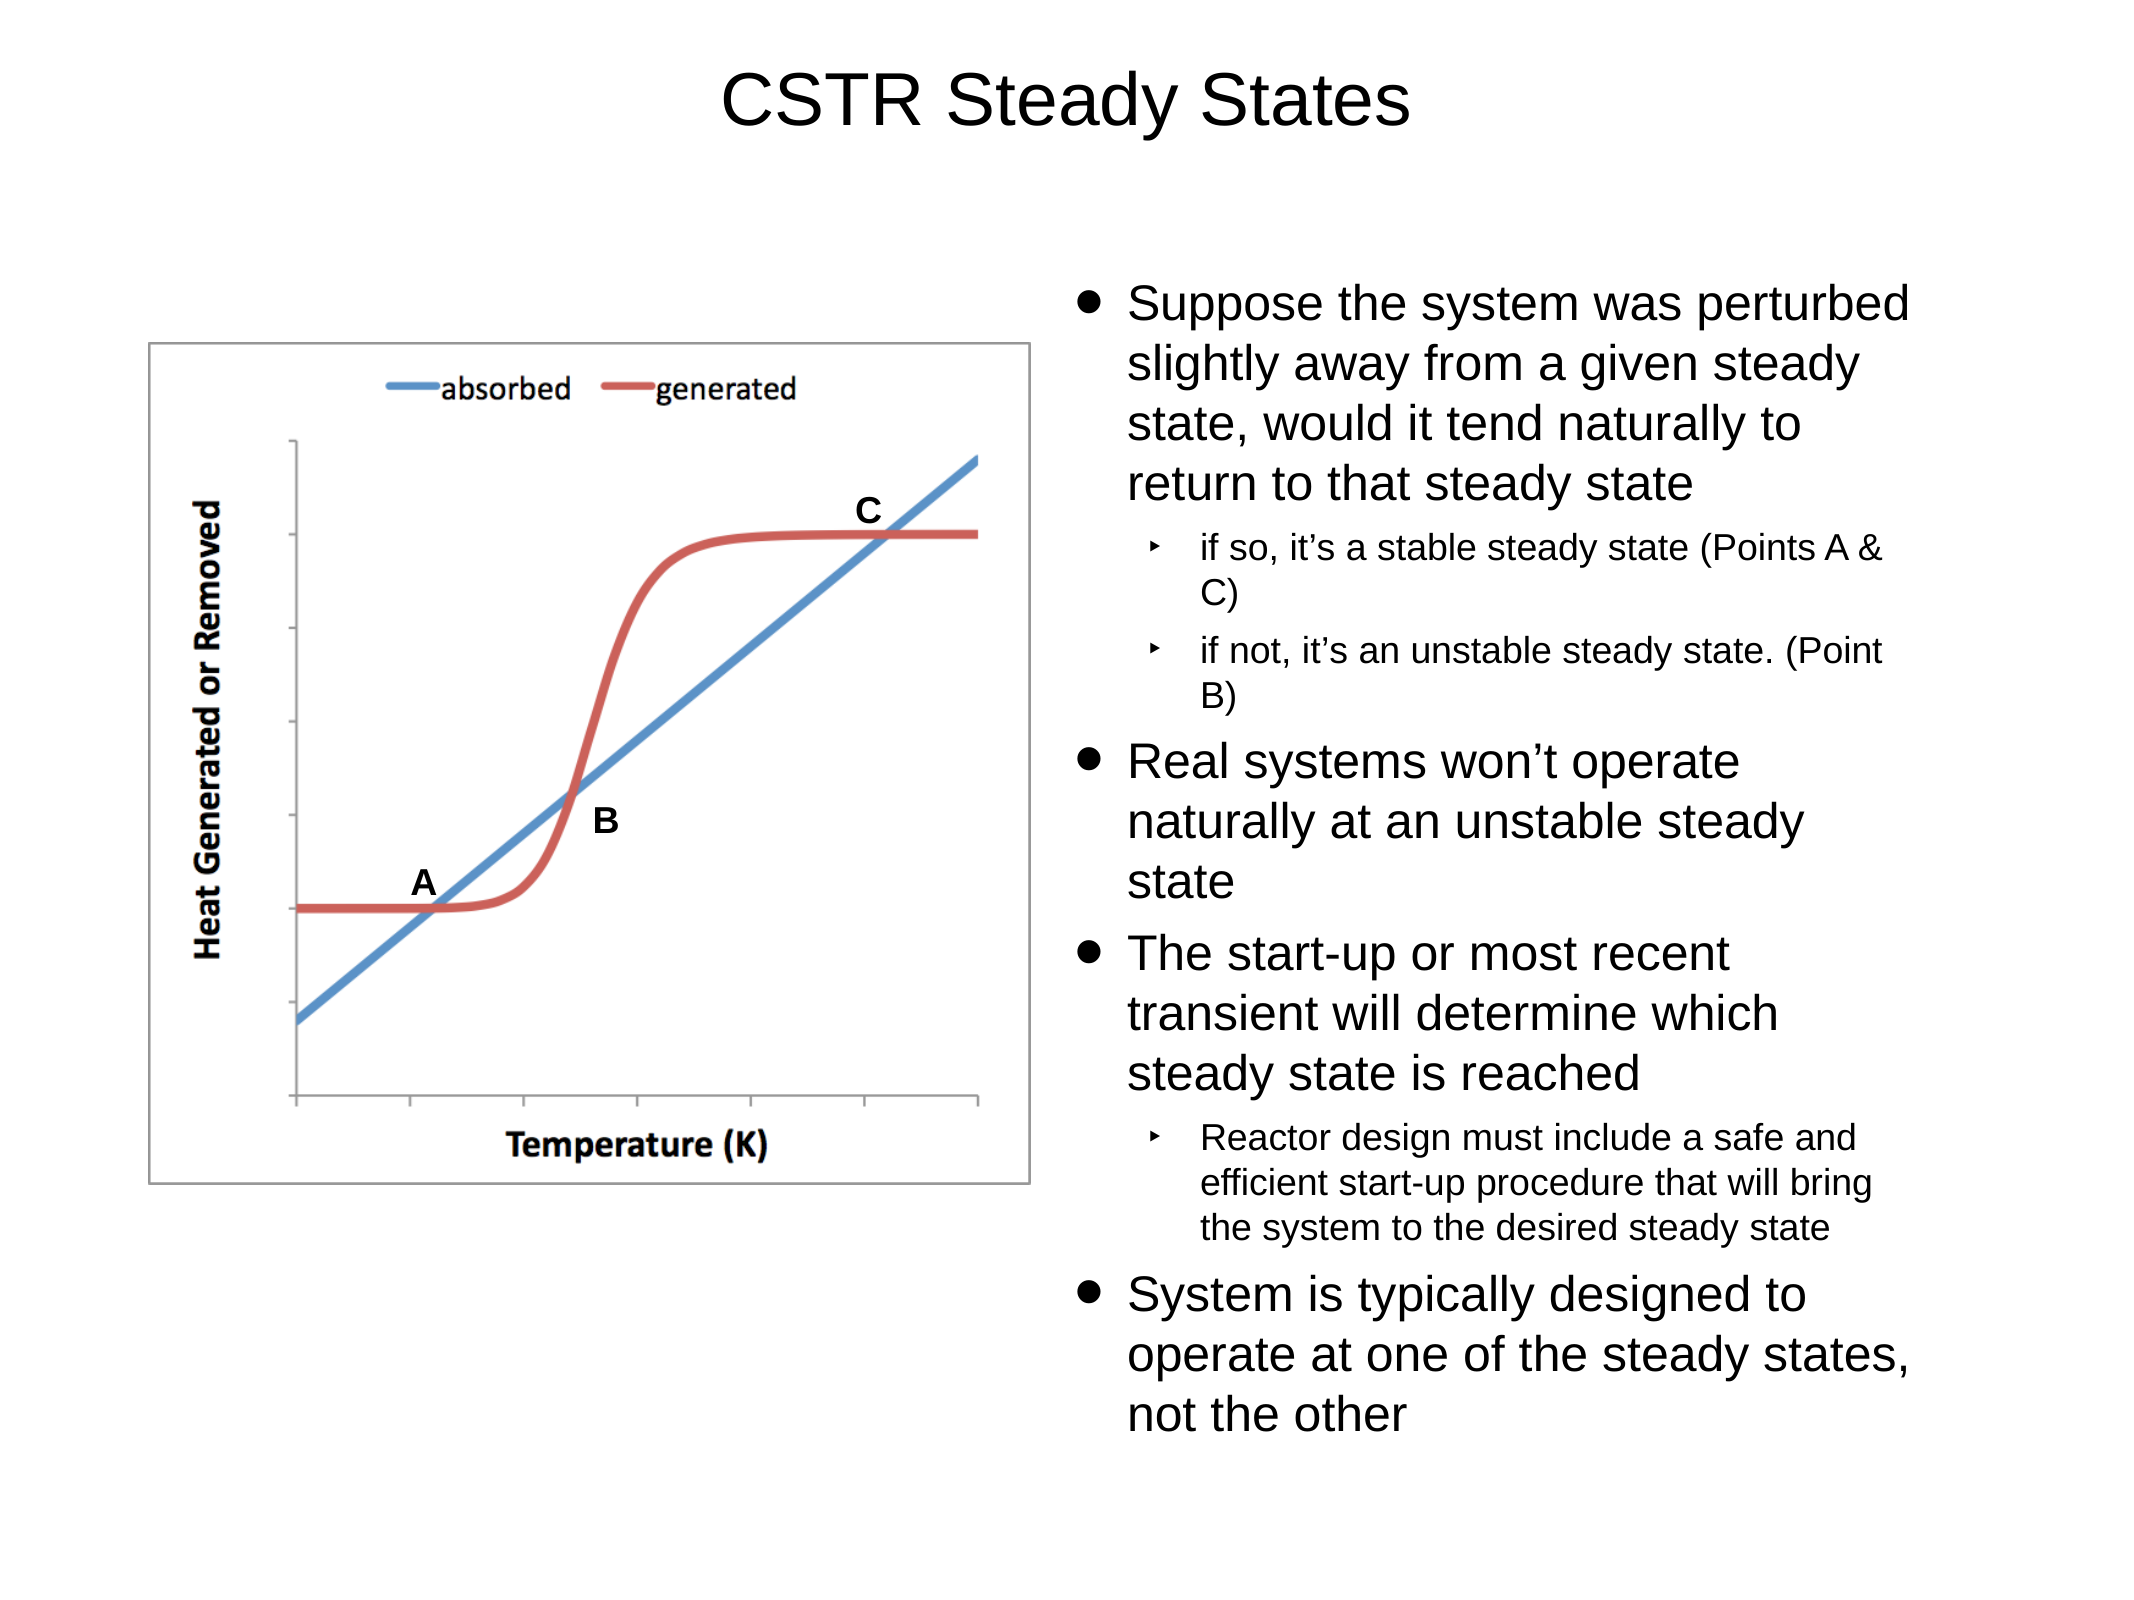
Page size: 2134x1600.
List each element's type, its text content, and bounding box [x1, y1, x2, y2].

title CSTR Steady States [208, 41, 1925, 250]
picture [147, 341, 1032, 1187]
list Suppose the system was perturbed slightly away from a given steady state, would it tend naturally to return to that steady state if so, it’s a stable steady state (Points A & C) if not, it’s an unstable steady state. (Point B) Real systems won’t operate naturally at an unstable steady state The start-up or most recent transient will determine which steady state is reached Reactor design must include a safe and efficient start-up procedure that will bring the system to the desired steady state System is typically designed to operate at one of the steady states, not the other [1066, 262, 1925, 1461]
